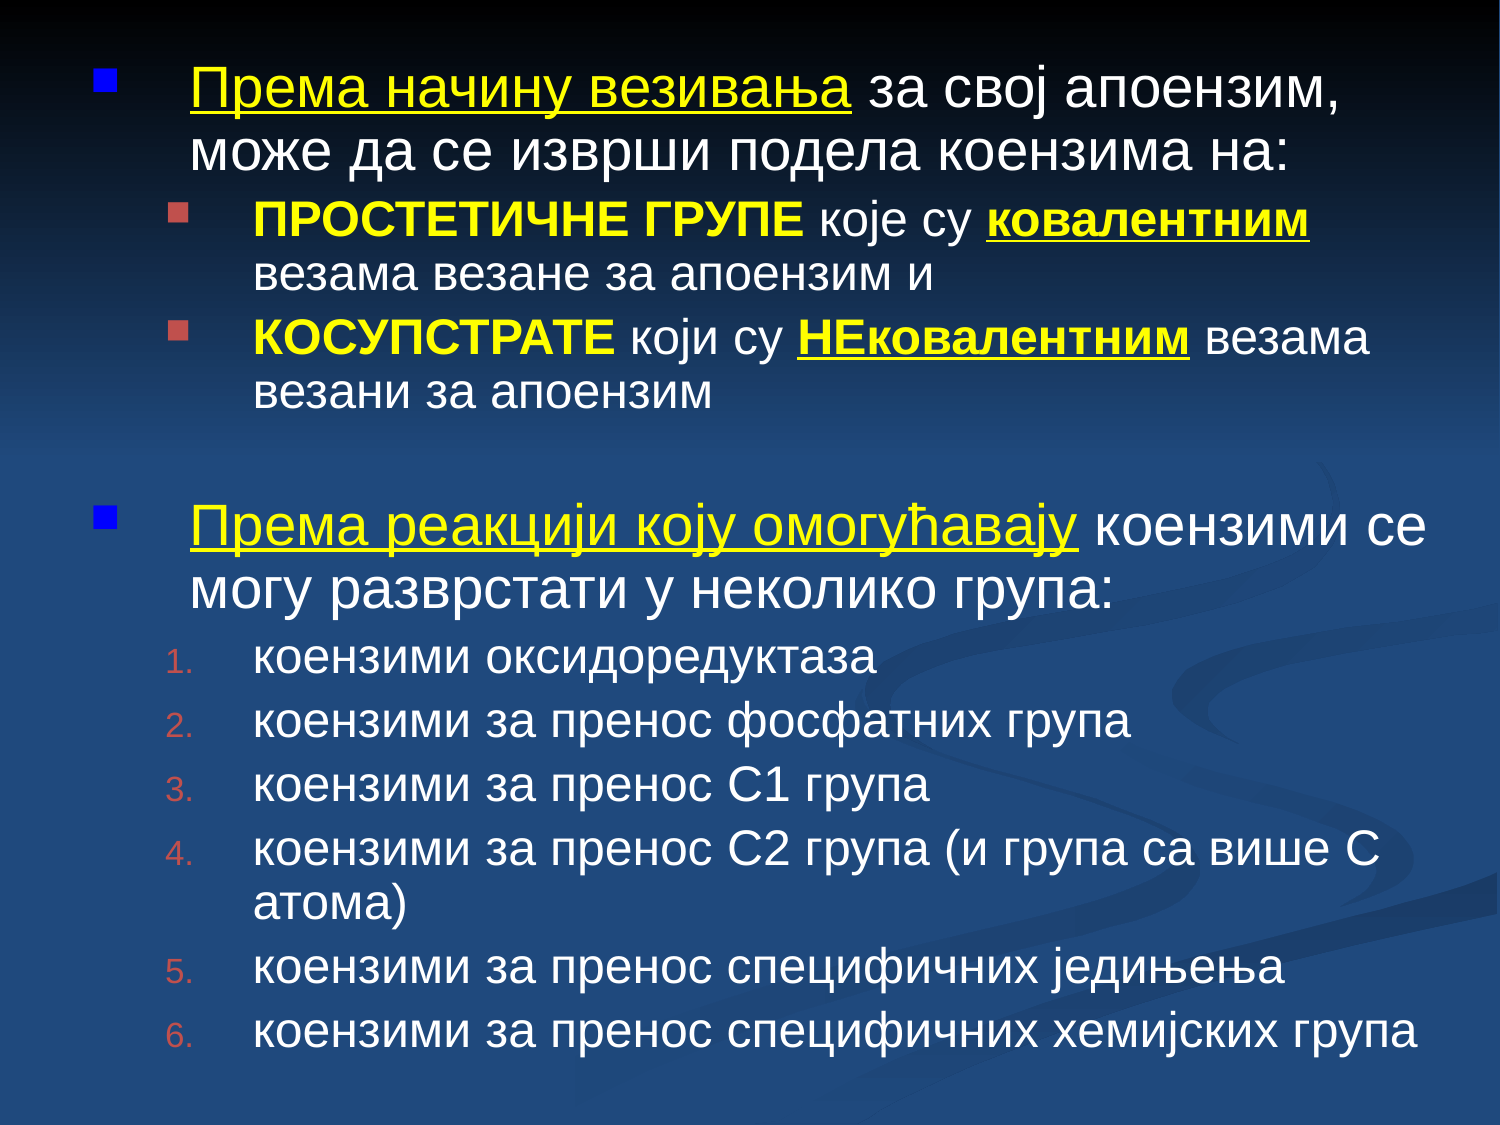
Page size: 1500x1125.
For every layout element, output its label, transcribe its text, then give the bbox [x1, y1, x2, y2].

list Према начину везивања за свој апоензим, може да се изврши подела коензима на: ПРОСТЕТИЧНЕ ГРУПЕ које су ковалентним везама везане за апоензим и КОСУПСТРАТЕ који су НЕковалентним везама везани за апоензим Према реакцији коју омогућавају коензими се могу разврстати у неколико група: коензими оксидоредуктаза коензими за пренос фосфатних група коензими за пренос C1 група коензими за пренос C2 група (и група са више C атома) коензими за пренос специфичних једињења коензими за пренос специфичних хемијских група [75, 50, 1500, 1088]
